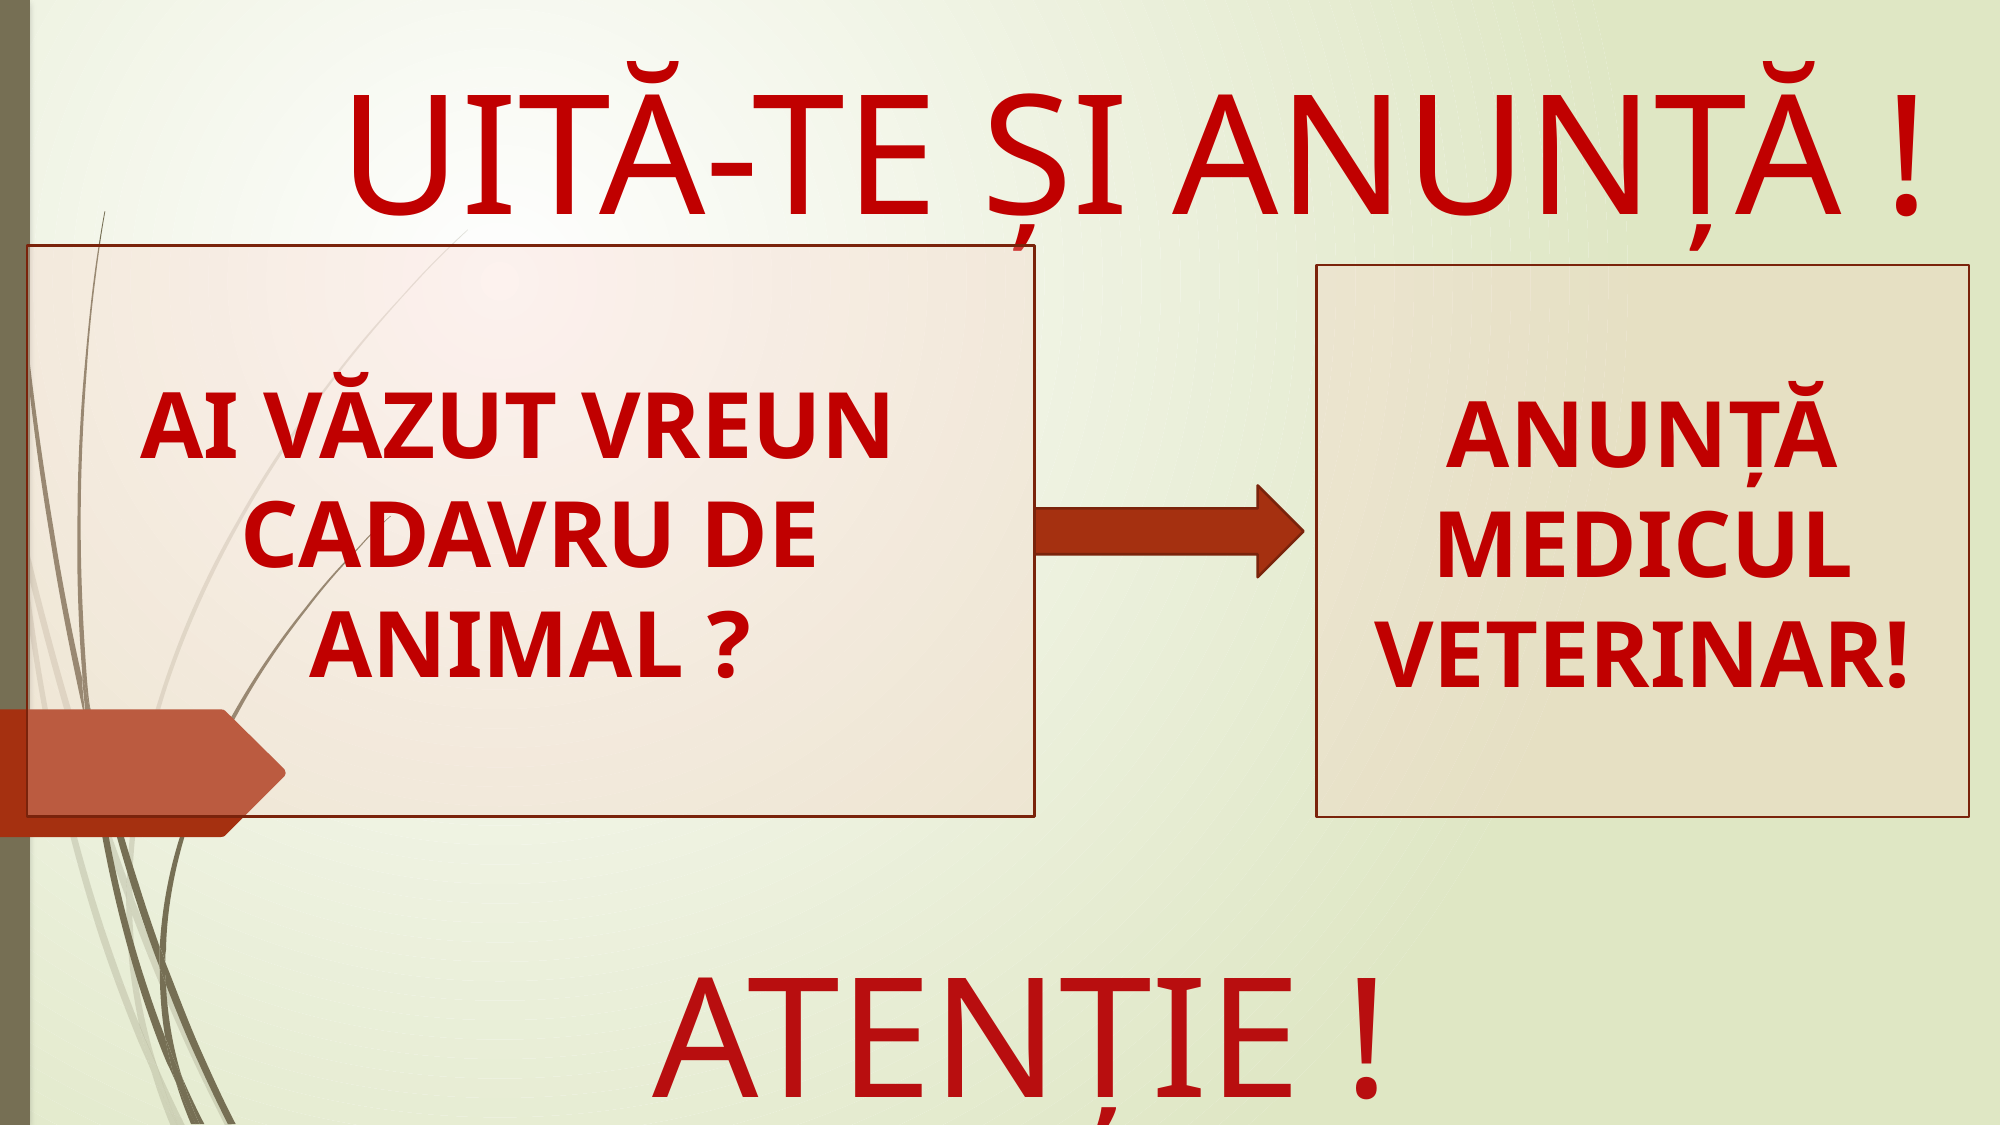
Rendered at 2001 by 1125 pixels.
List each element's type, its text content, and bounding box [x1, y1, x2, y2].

text_box UITĂ-TE ȘI ANUNȚĂ ! [325, 0, 2000, 198]
text_box AI VĂZUT VREUN CADAVRU DE ANIMAL ? [26, 244, 1036, 818]
text_box ANUNȚĂ MEDICUL VETERINAR! [1315, 264, 1970, 818]
text_box [1033, 484, 1305, 579]
text_box ATENȚIE ! [488, 942, 1554, 1125]
